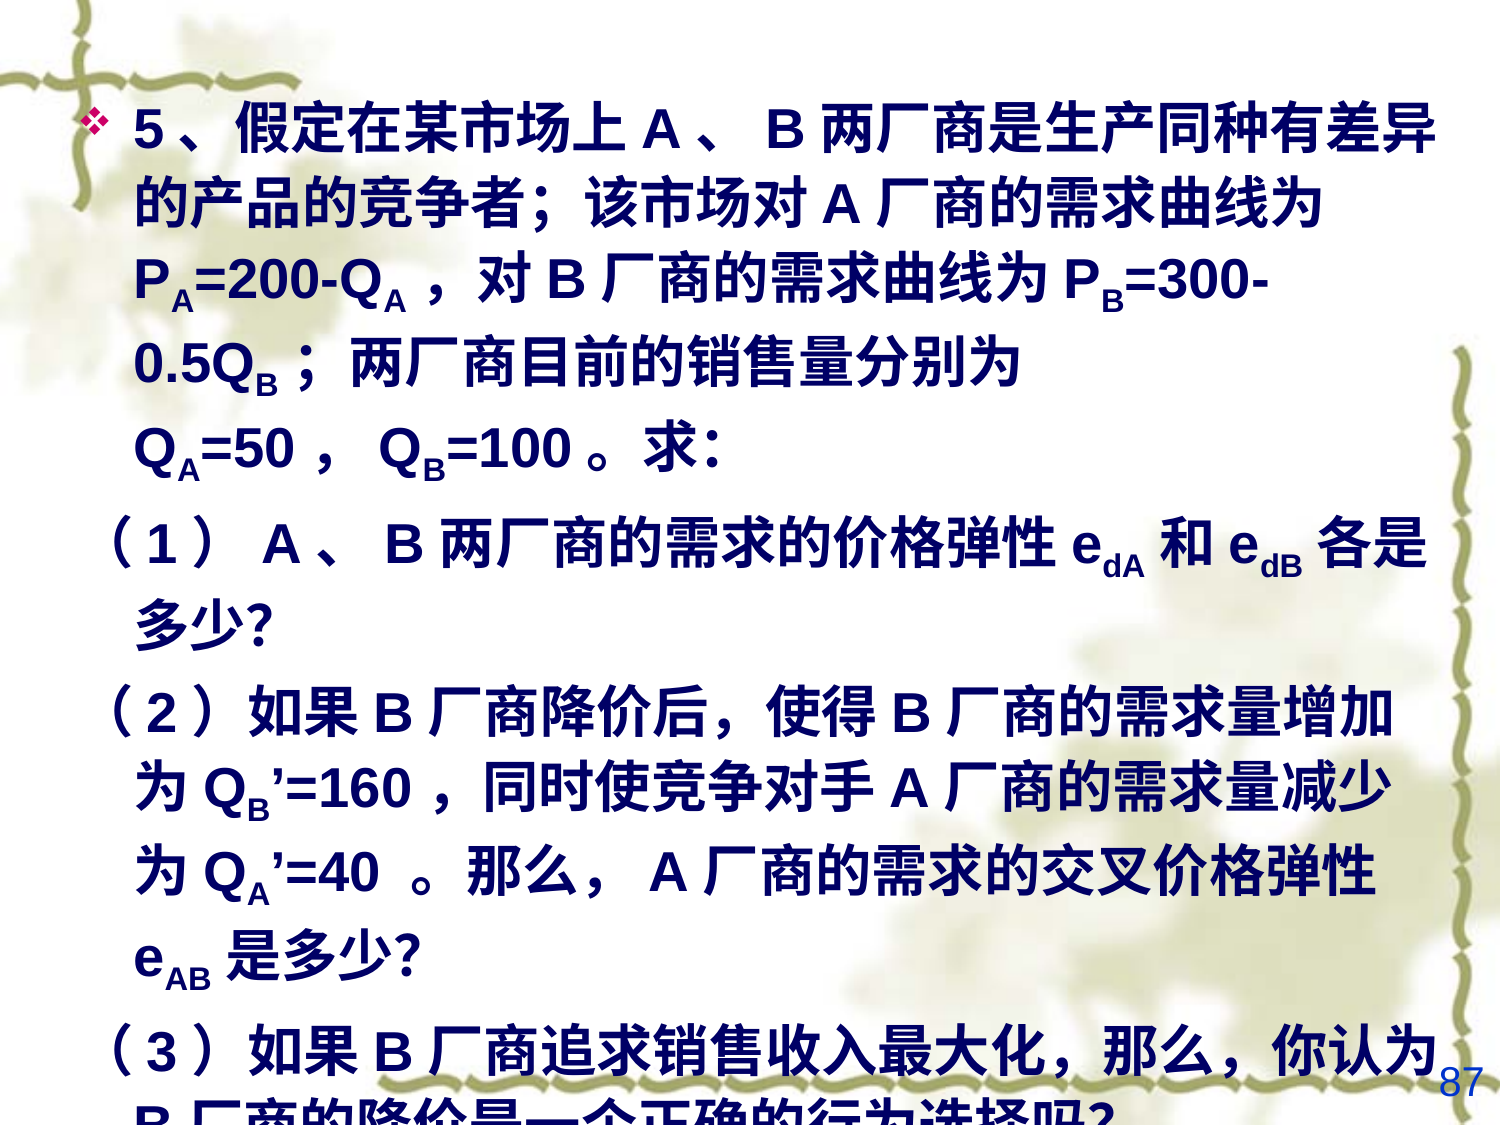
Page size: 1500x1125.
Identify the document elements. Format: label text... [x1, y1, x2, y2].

list 5、假定在某市场上A、B两厂商是生产同种有差异的产品的竞争者；该市场对A厂商的需求曲线为PA=200-QA，对B厂商的需求曲线为PB=300-0.5QB；两厂商目前的销售量分别为QA=50，QB=100。求： （1）A、B两厂商的需求的价格弹性edA和edB各是多少？ （2）如果B厂商降价后，使得B厂商的需求量增加为QB’=160，同时使竞争对手A厂商的需求量减少为QA’=40 。那么，A厂商的需求的交叉价格弹性eAB是多少？ （3）如果B厂商追求销售收入最大化，那么，你认为B厂商的降价是一个正确的行为选择吗？ [62, 78, 1459, 1094]
picture [0, 0, 1500, 1125]
slide_number 87 [1080, 1046, 1500, 1125]
